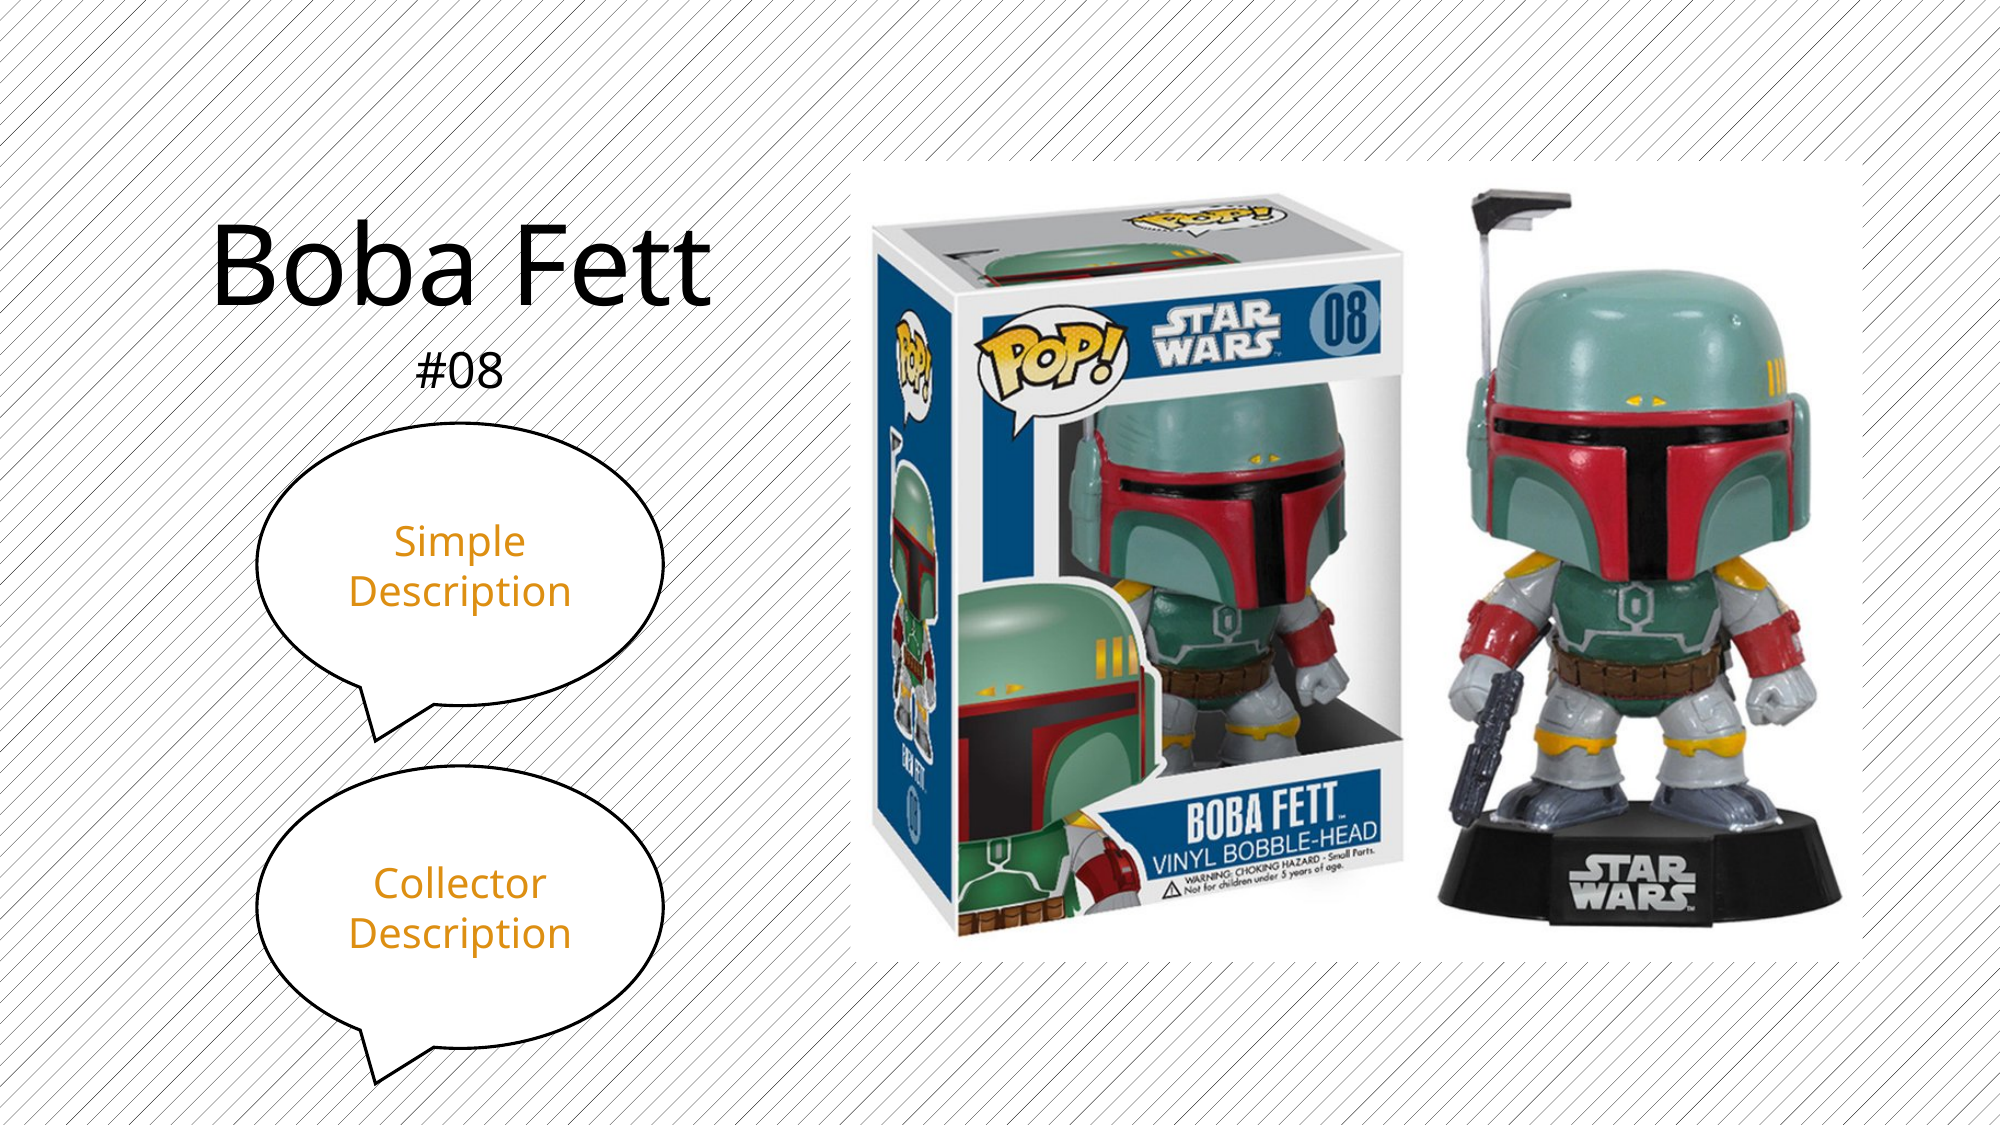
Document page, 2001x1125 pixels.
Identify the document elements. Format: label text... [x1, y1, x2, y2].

list #08 [137, 337, 783, 963]
picture [850, 161, 1863, 962]
title Boba Fett [137, 75, 783, 337]
text_box Simple Description [255, 422, 665, 743]
text_box Collector Description [255, 764, 665, 1086]
